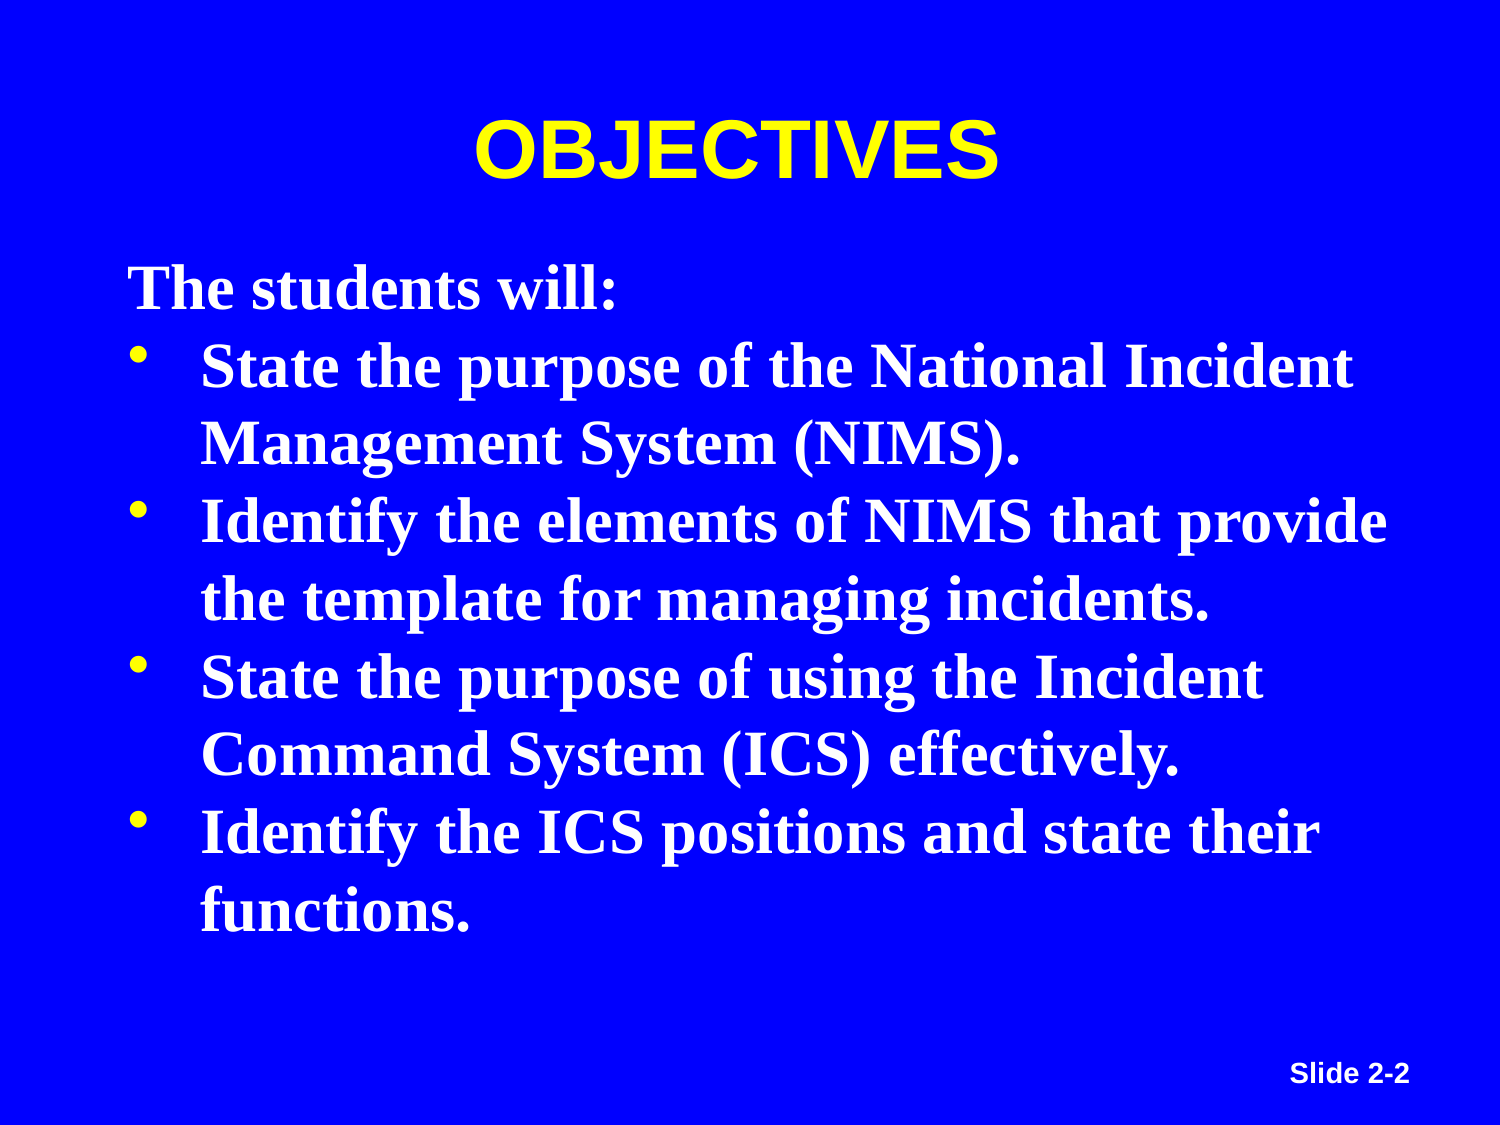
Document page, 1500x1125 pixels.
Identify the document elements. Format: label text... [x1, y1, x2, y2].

text_box OBJECTIVES [162, 87, 1313, 203]
list The students will: State the purpose of the National Incident Management System (NIMS). Identify the elements of NIMS that provide the template for managing incidents. State the purpose of using the Incident Command System (ICS) effectively. Identify the ICS positions and state their functions. [112, 237, 1438, 1013]
slide_number Slide 2-2 [1074, 1046, 1426, 1125]
